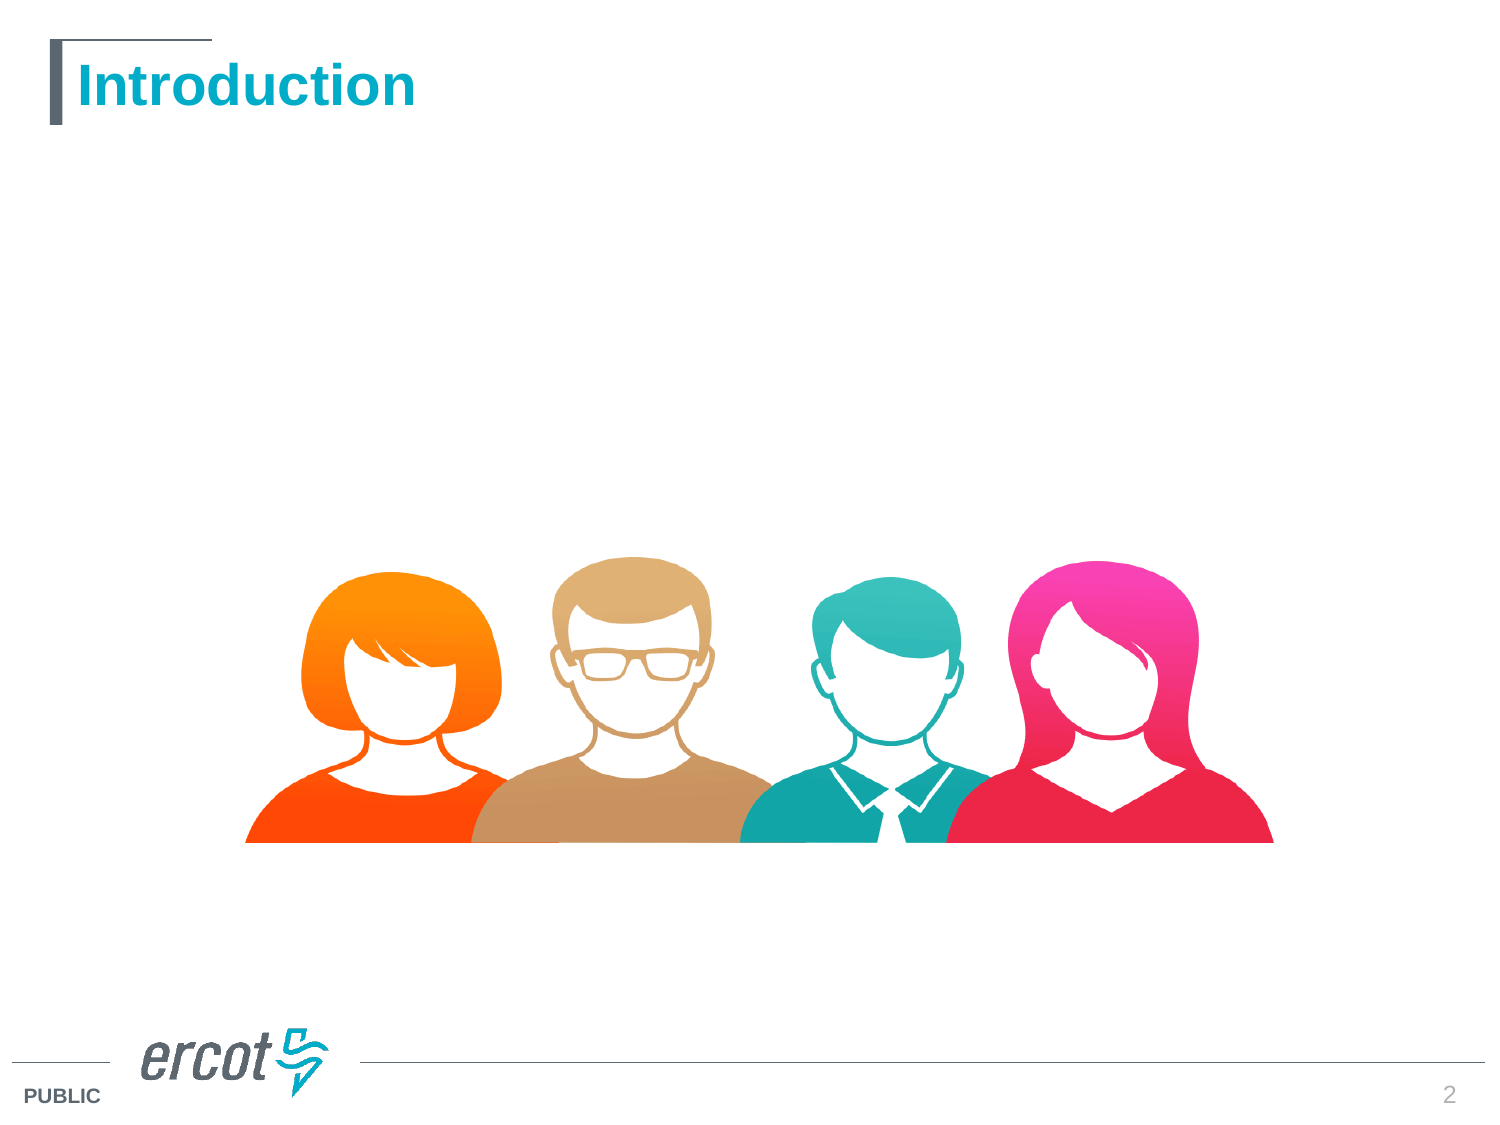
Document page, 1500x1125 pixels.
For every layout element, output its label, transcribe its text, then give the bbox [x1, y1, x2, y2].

slide_number 2 [1412, 1076, 1488, 1112]
title Introduction [62, 39, 1450, 228]
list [182, 249, 1330, 843]
picture [137, 1024, 332, 1100]
